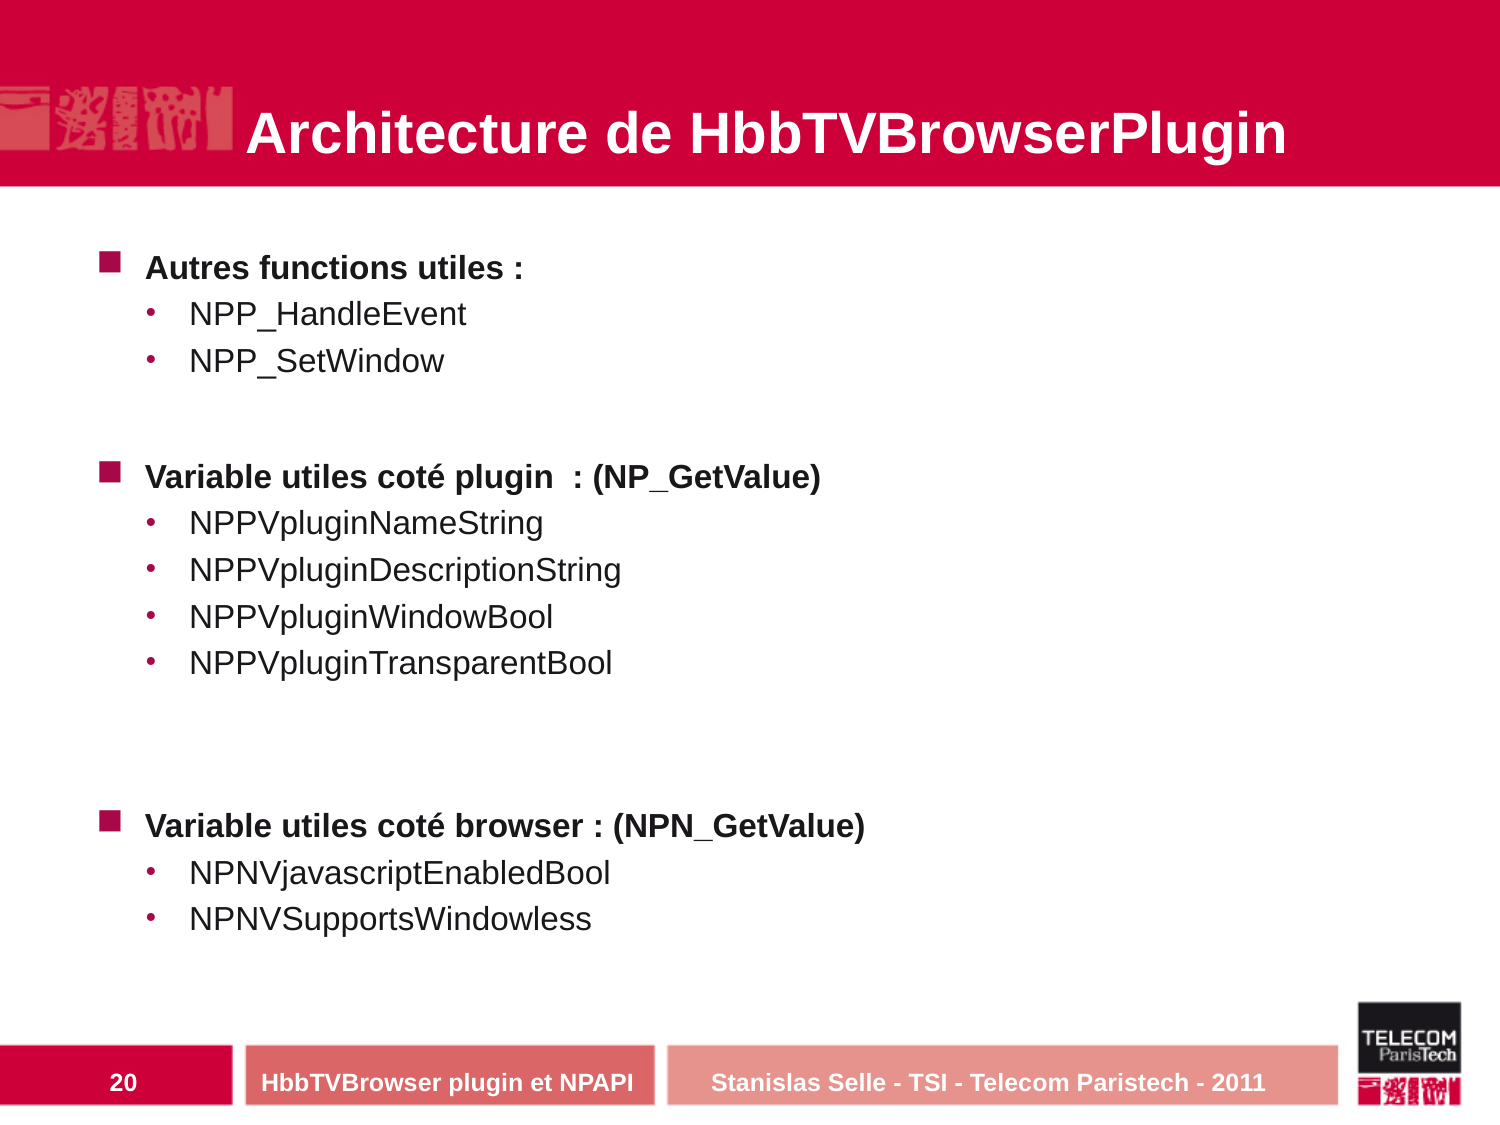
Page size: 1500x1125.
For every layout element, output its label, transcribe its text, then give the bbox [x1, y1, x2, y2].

title Architecture de HbbTVBrowserPlugin [245, 23, 1459, 166]
picture [0, 0, 1500, 1125]
list Autres functions utiles : NPP_HandleEvent NPP_SetWindow Variable utiles coté plugin : (NP_GetValue) NPPVpluginNameString NPPVpluginDescriptionString NPPVpluginWindowBool NPPVpluginTransparentBool Variable utiles coté browser : (NPN_GetValue) NPNVjavascriptEnabledBool NPNVSupportsWindowless [100, 172, 1360, 1108]
slide_number 20 [94, 1058, 100, 1107]
